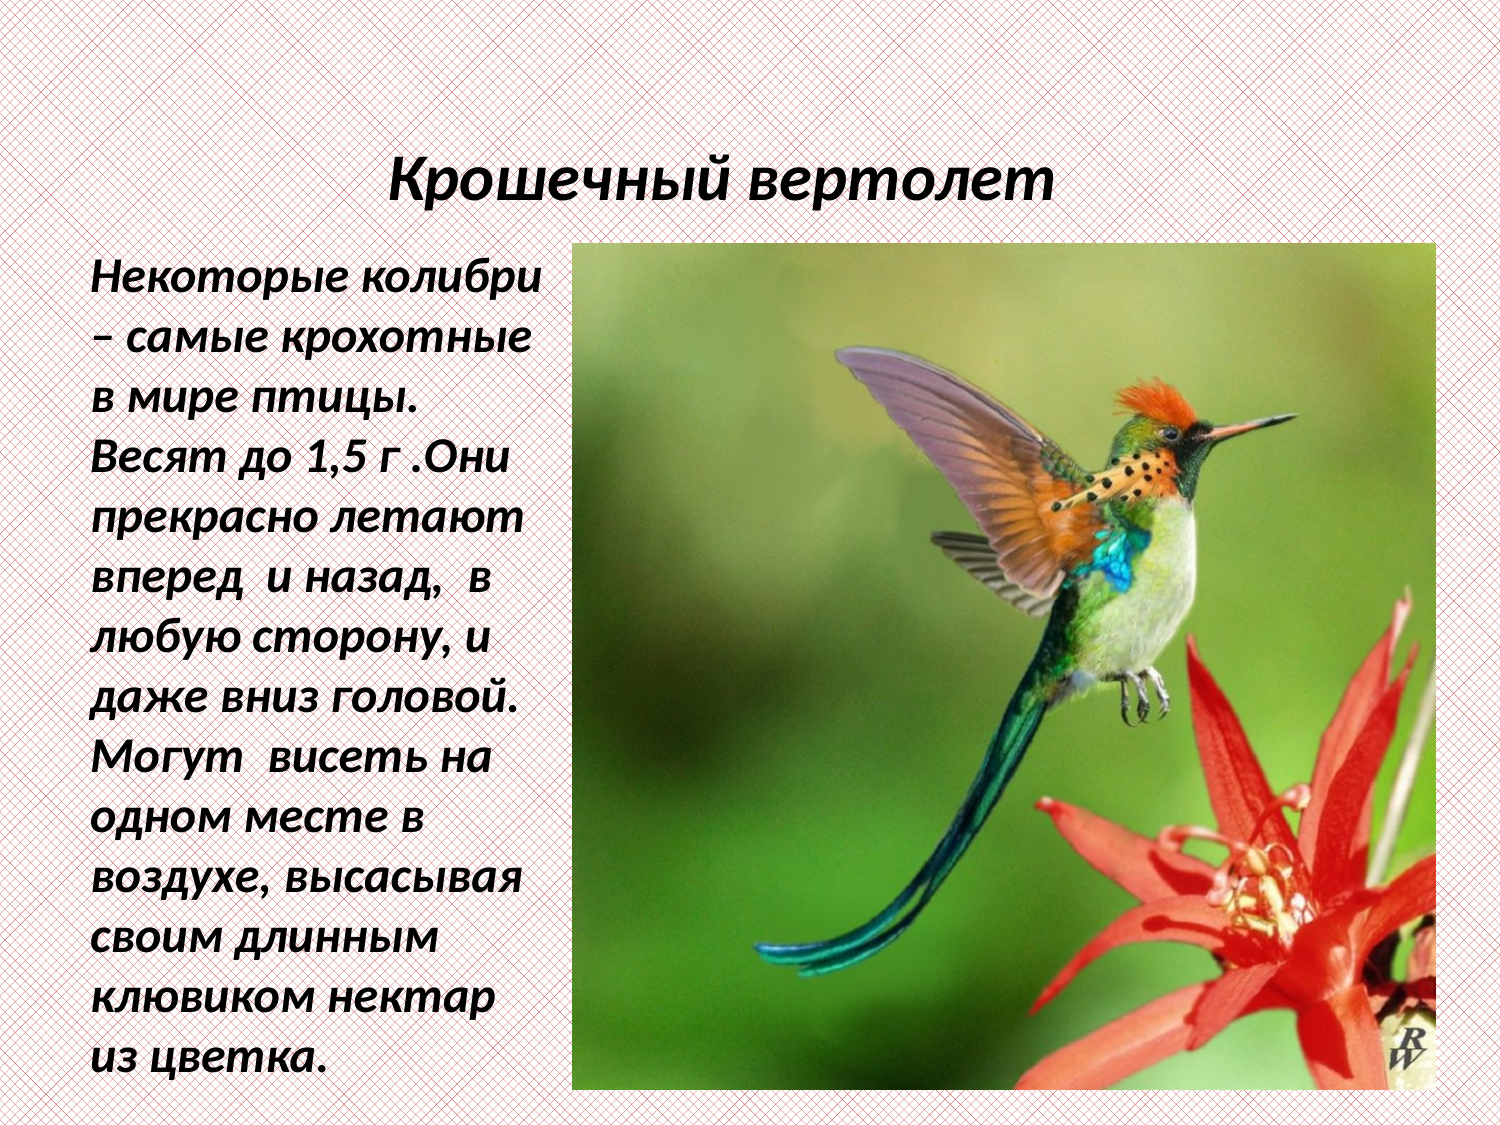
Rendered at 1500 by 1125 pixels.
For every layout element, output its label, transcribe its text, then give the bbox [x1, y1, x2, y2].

list Некоторые колибри – самые крохотные в мире птицы. Весят до 1,5 г .Они прекрасно летают вперед и назад, в любую сторону, и даже вниз головой. Могут висеть на одном месте в воздухе, высасывая своим длинным клювиком нектар из цветка. [75, 235, 569, 1005]
title Крошечный вертолет [371, 30, 1093, 222]
picture [572, 243, 1437, 1090]
